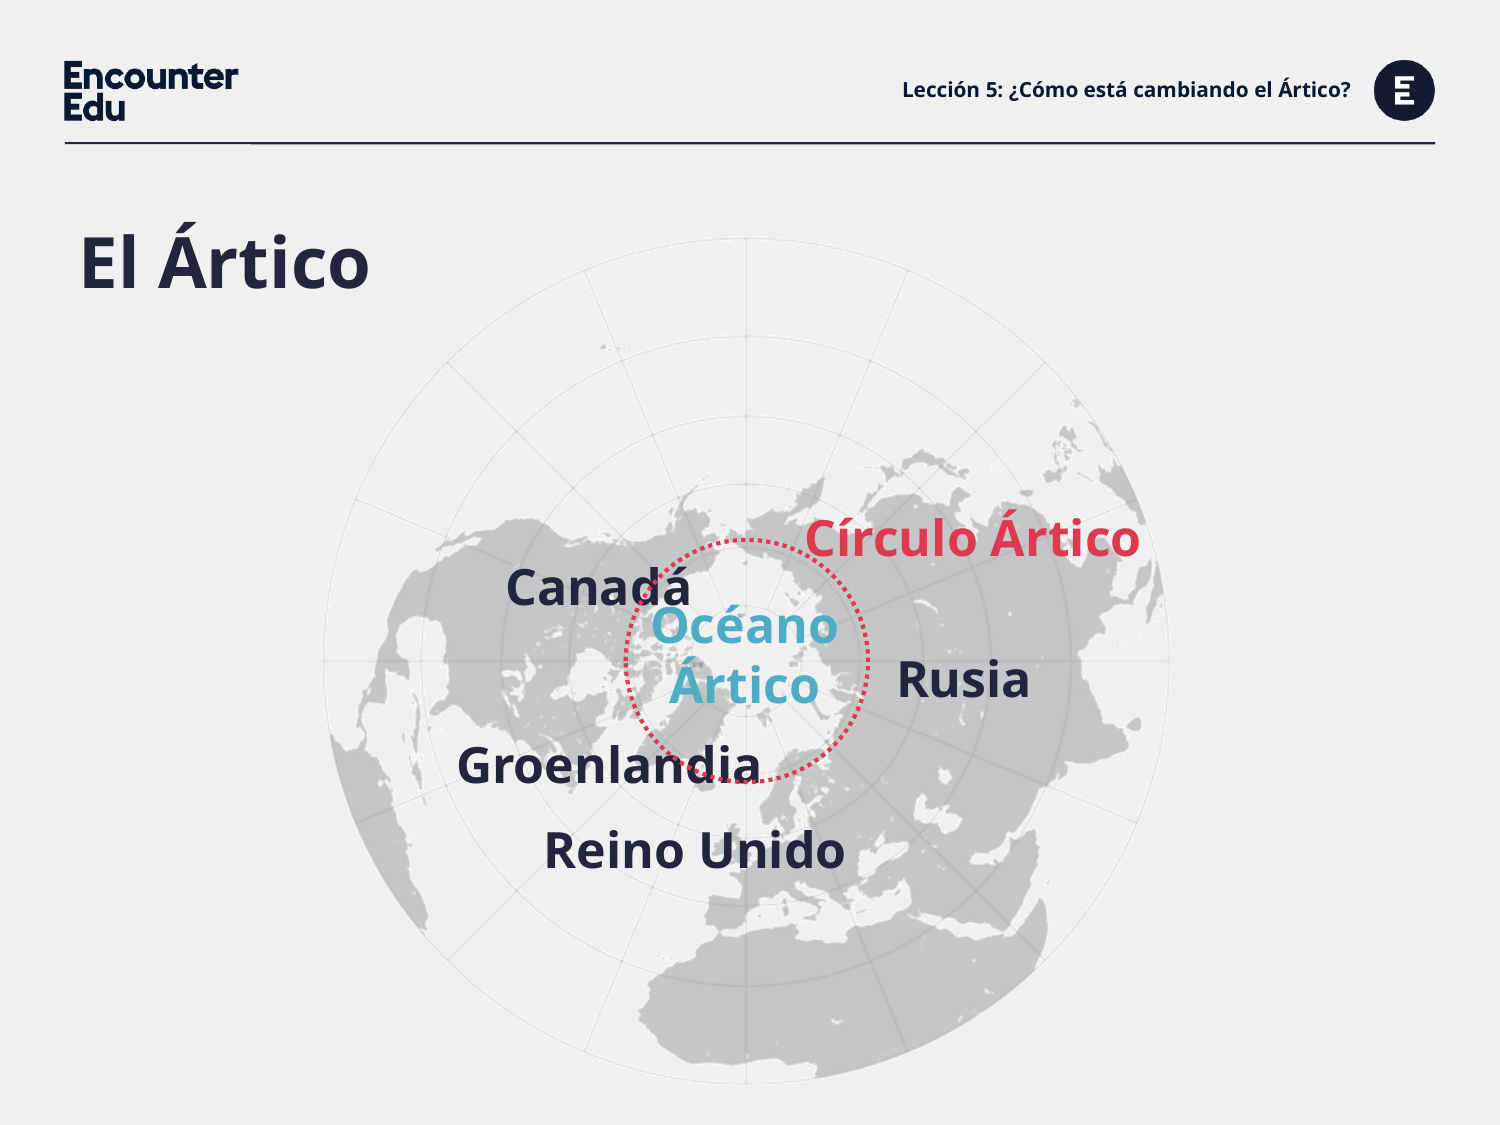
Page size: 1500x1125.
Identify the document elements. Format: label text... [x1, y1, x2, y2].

picture [60, 59, 243, 122]
picture [317, 231, 1177, 1092]
text_box El Ártico [71, 212, 925, 320]
title Lección 5: ¿Cómo está cambiando el Ártico? [647, 67, 1359, 114]
picture [1372, 58, 1436, 122]
